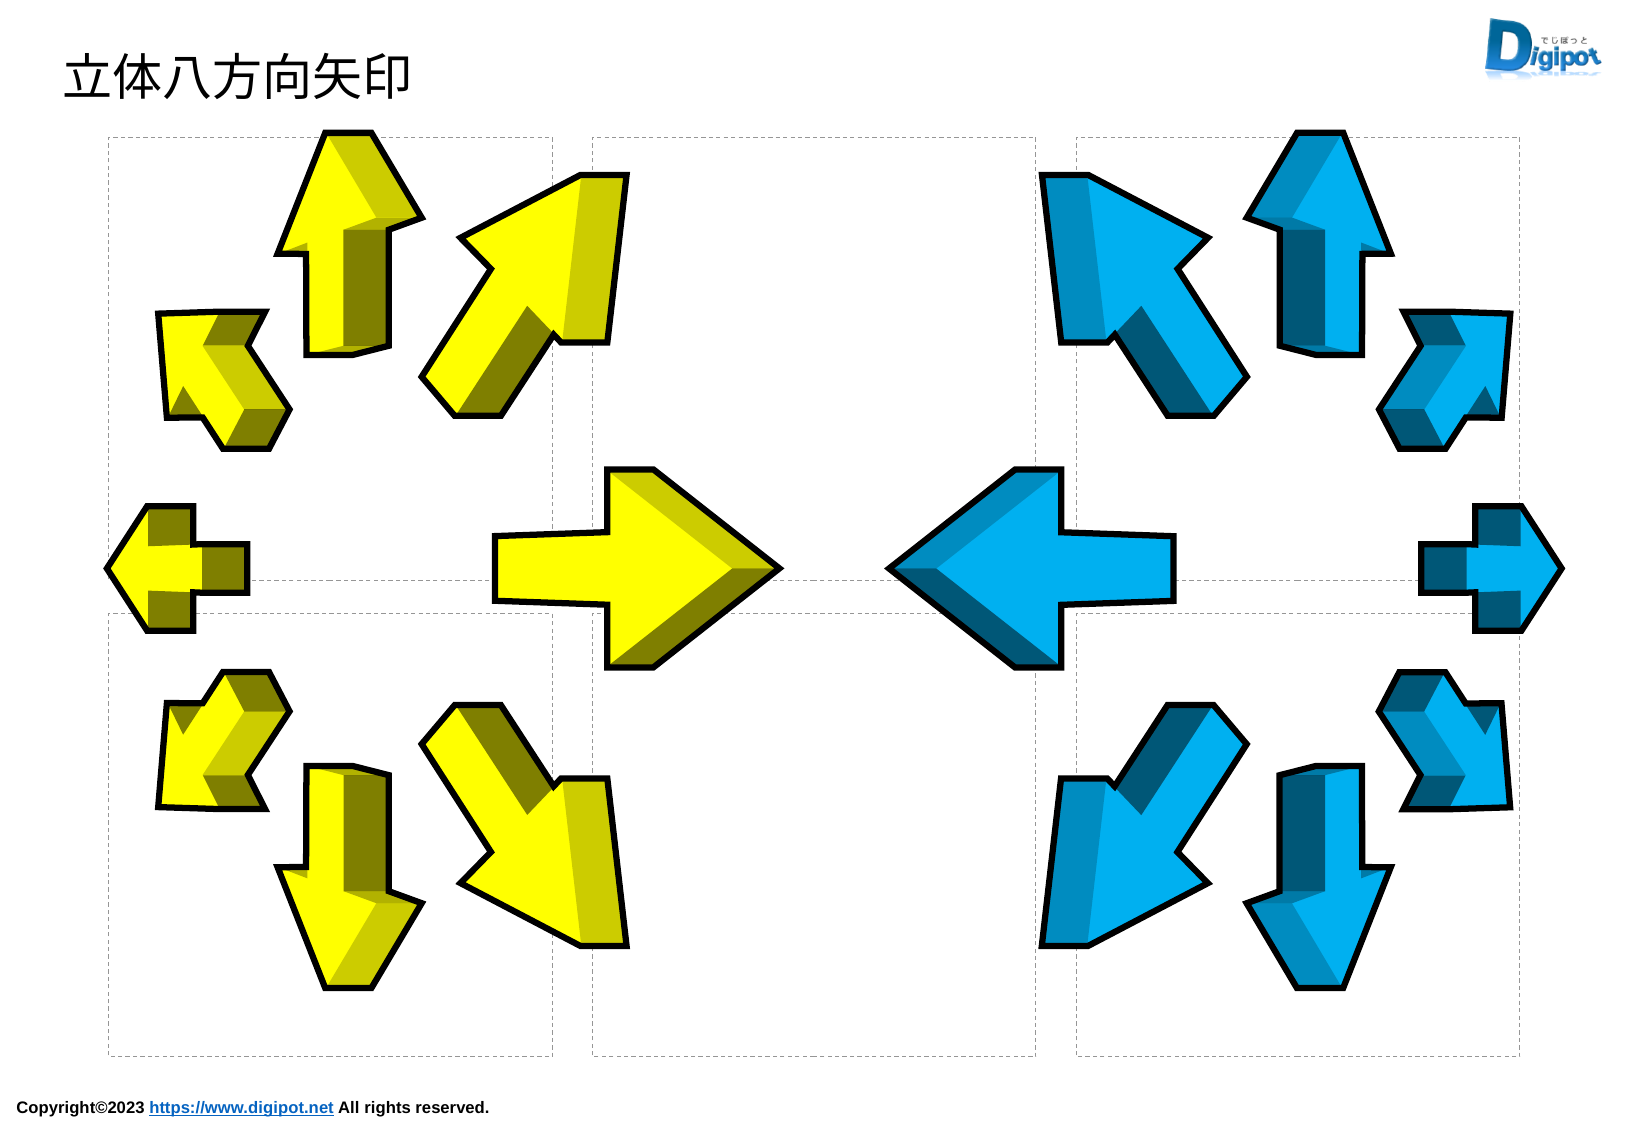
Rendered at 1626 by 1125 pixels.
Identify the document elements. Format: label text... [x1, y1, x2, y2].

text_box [538, 426, 737, 711]
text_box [1207, 171, 1430, 317]
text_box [155, 314, 293, 447]
text_box 立体八方向矢印 [47, 38, 427, 113]
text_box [1023, 722, 1265, 929]
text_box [239, 171, 462, 317]
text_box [115, 497, 240, 640]
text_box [404, 722, 646, 929]
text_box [239, 804, 462, 950]
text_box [932, 426, 1131, 711]
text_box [404, 192, 646, 399]
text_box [1207, 804, 1430, 950]
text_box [155, 674, 293, 807]
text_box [1428, 497, 1554, 640]
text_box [1375, 674, 1513, 807]
picture [1485, 18, 1602, 82]
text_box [1023, 192, 1265, 399]
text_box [1375, 314, 1513, 447]
